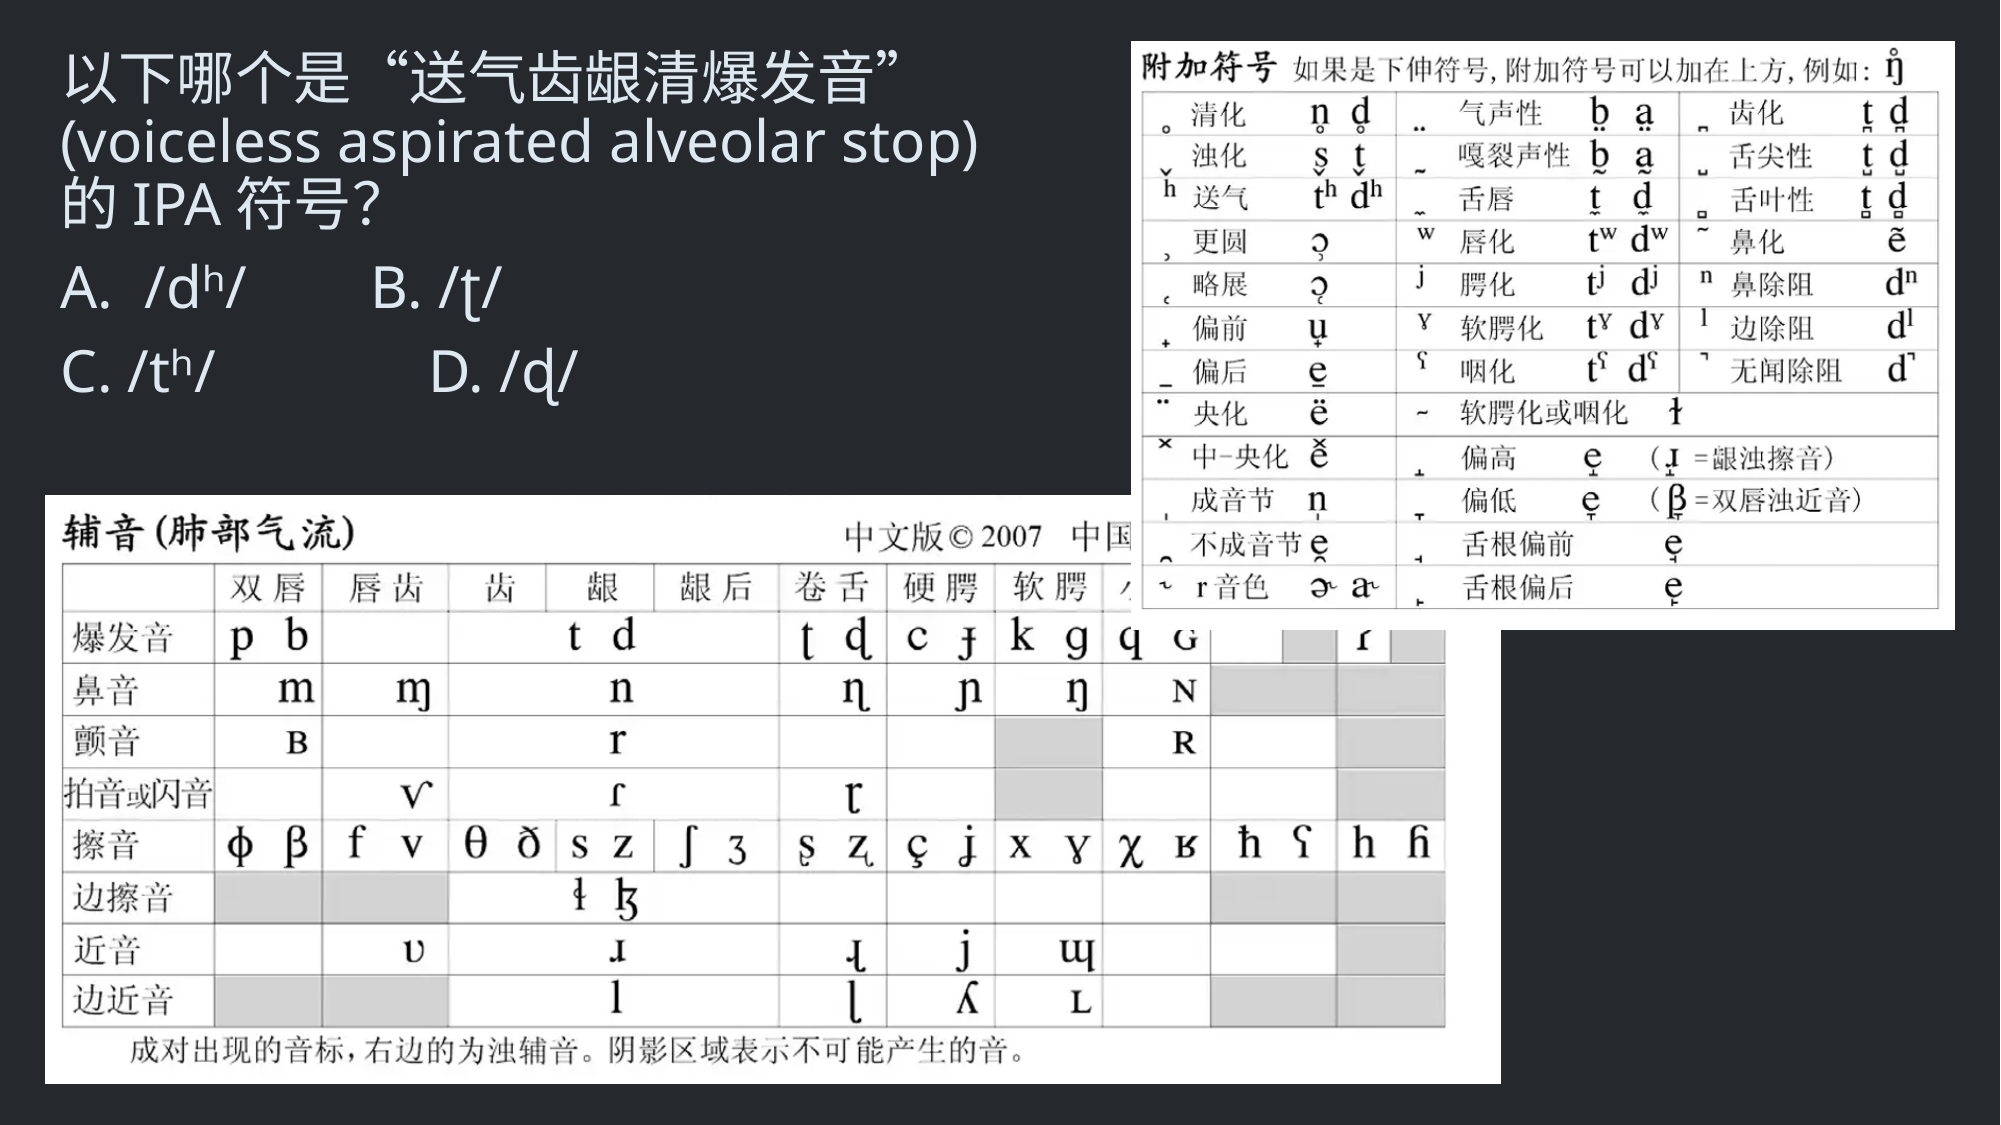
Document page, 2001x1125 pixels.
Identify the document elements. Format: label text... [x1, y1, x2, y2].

list 以下哪个是“送气齿龈清爆发音” (voiceless aspirated alveolar stop) 的IPA符号？ /dʰ/ B. /ʈ/ C. /tʰ/ D. /ɖ/ [45, 41, 1022, 463]
picture [45, 41, 1955, 1084]
